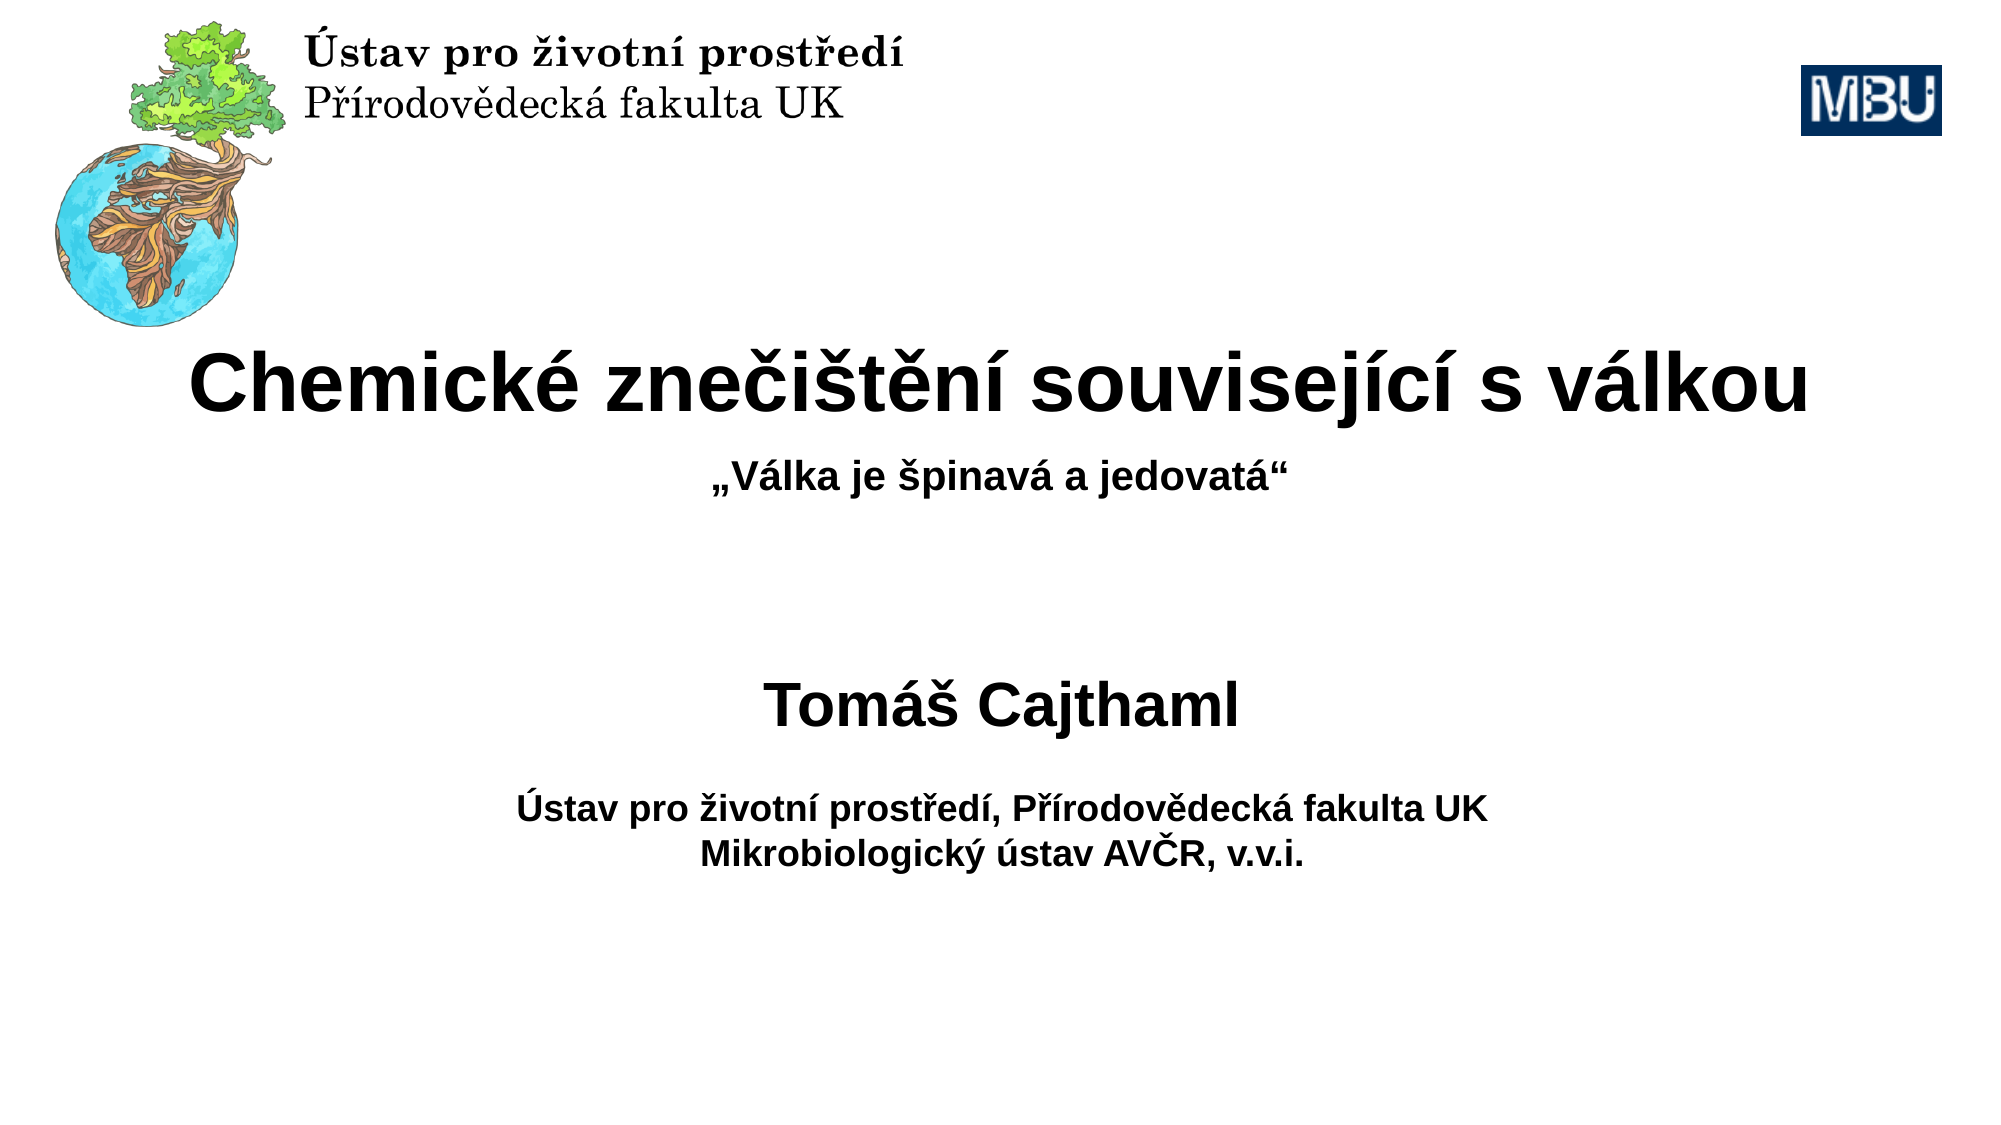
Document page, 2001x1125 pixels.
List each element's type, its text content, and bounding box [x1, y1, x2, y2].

picture [55, 21, 904, 327]
text_box Tomáš Cajthaml Ústav pro životní prostředí, Přírodovědecká fakulta UK Mikrobiologický ústav AVČR, v.v.i. [288, 656, 1718, 1117]
picture [1800, 65, 1942, 136]
text_box Chemické znečištění související s válkou „Válka je špinavá a jedovatá“ [125, 320, 1875, 546]
